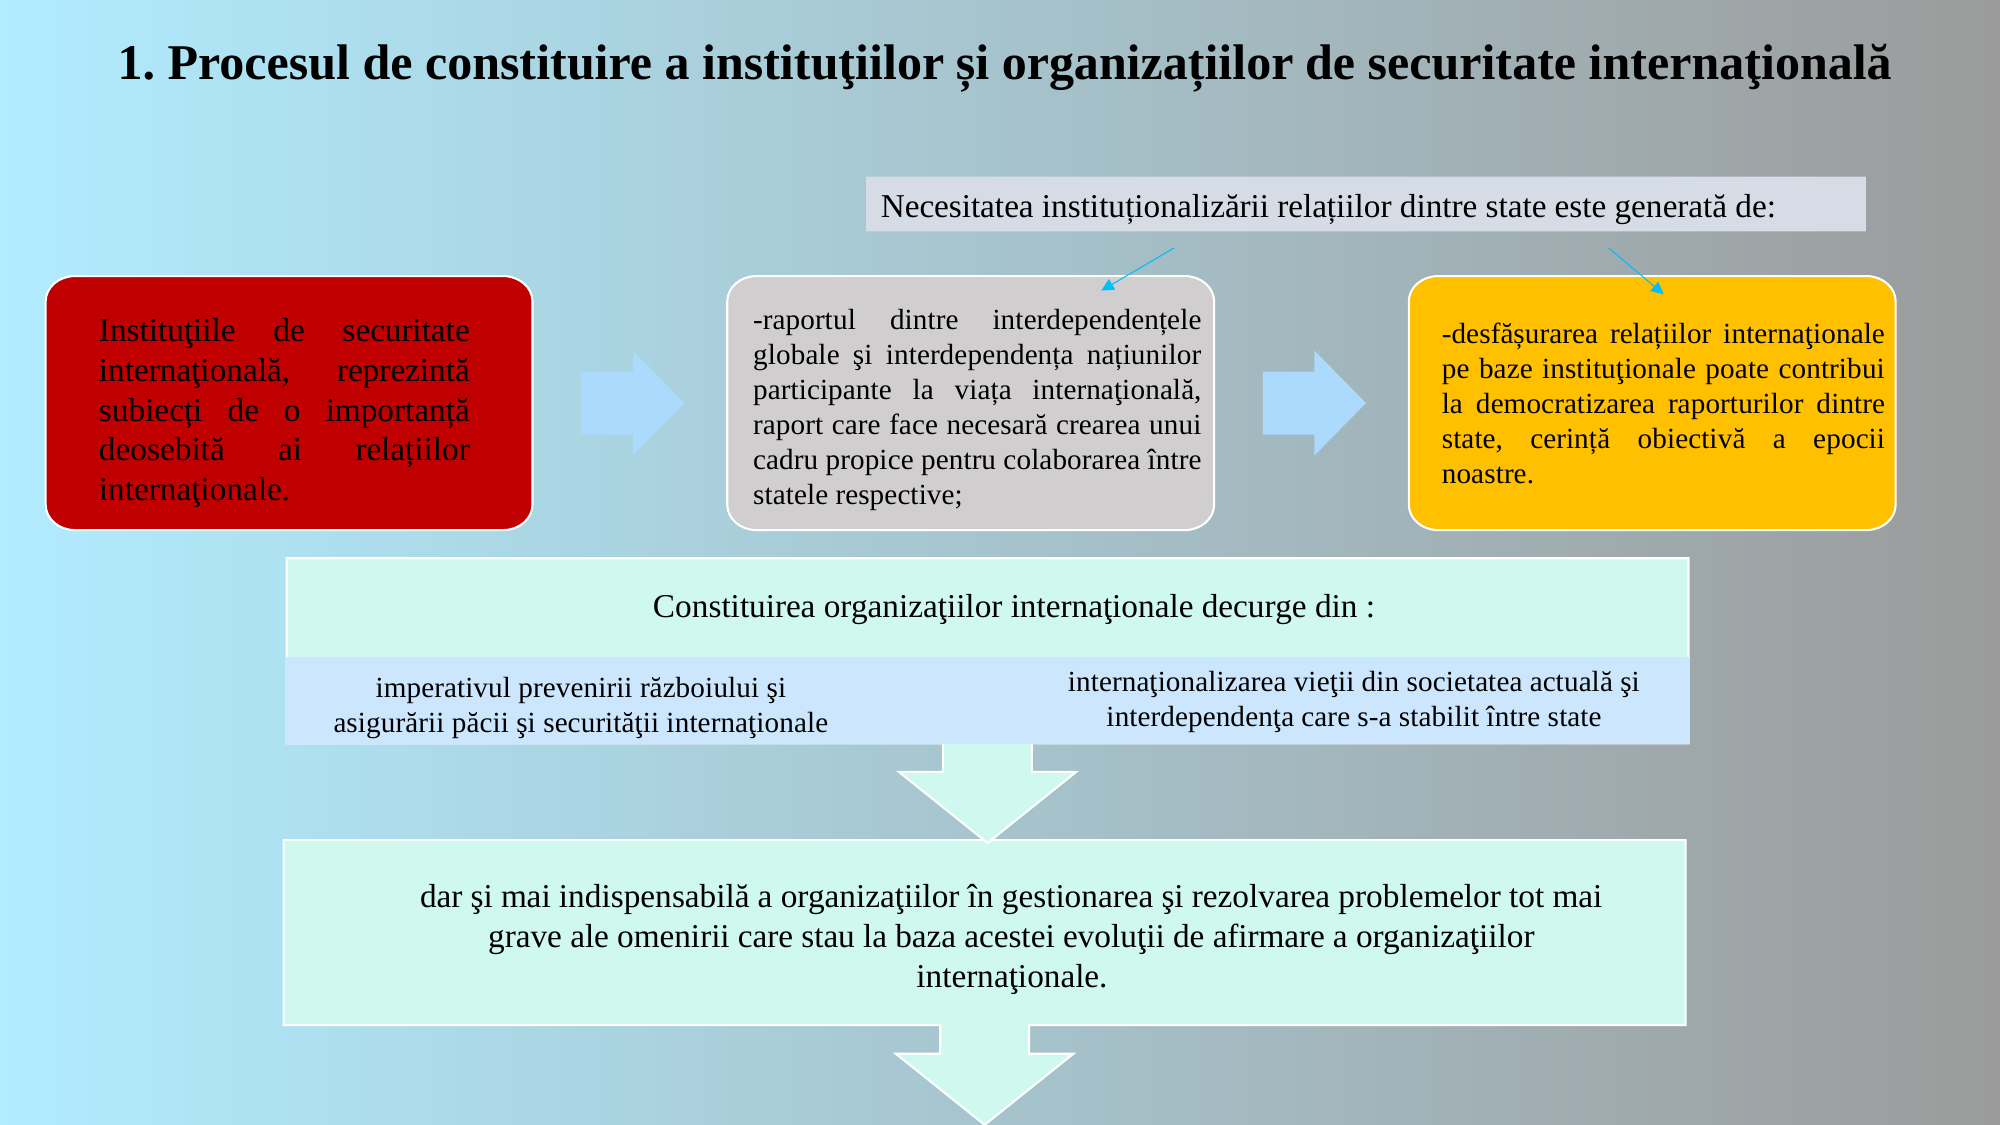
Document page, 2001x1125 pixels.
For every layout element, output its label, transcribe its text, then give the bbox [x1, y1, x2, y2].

text_box Necesitatea instituționalizării relațiilor dintre state este generată de: [866, 176, 1866, 232]
text_box 1. Procesul de constituire a instituţiilor și organizațiilor de securitate internaţională [102, 22, 1968, 97]
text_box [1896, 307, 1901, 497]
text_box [283, 558, 1689, 1125]
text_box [45, 276, 1896, 531]
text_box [1608, 247, 1664, 295]
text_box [1101, 247, 1175, 291]
